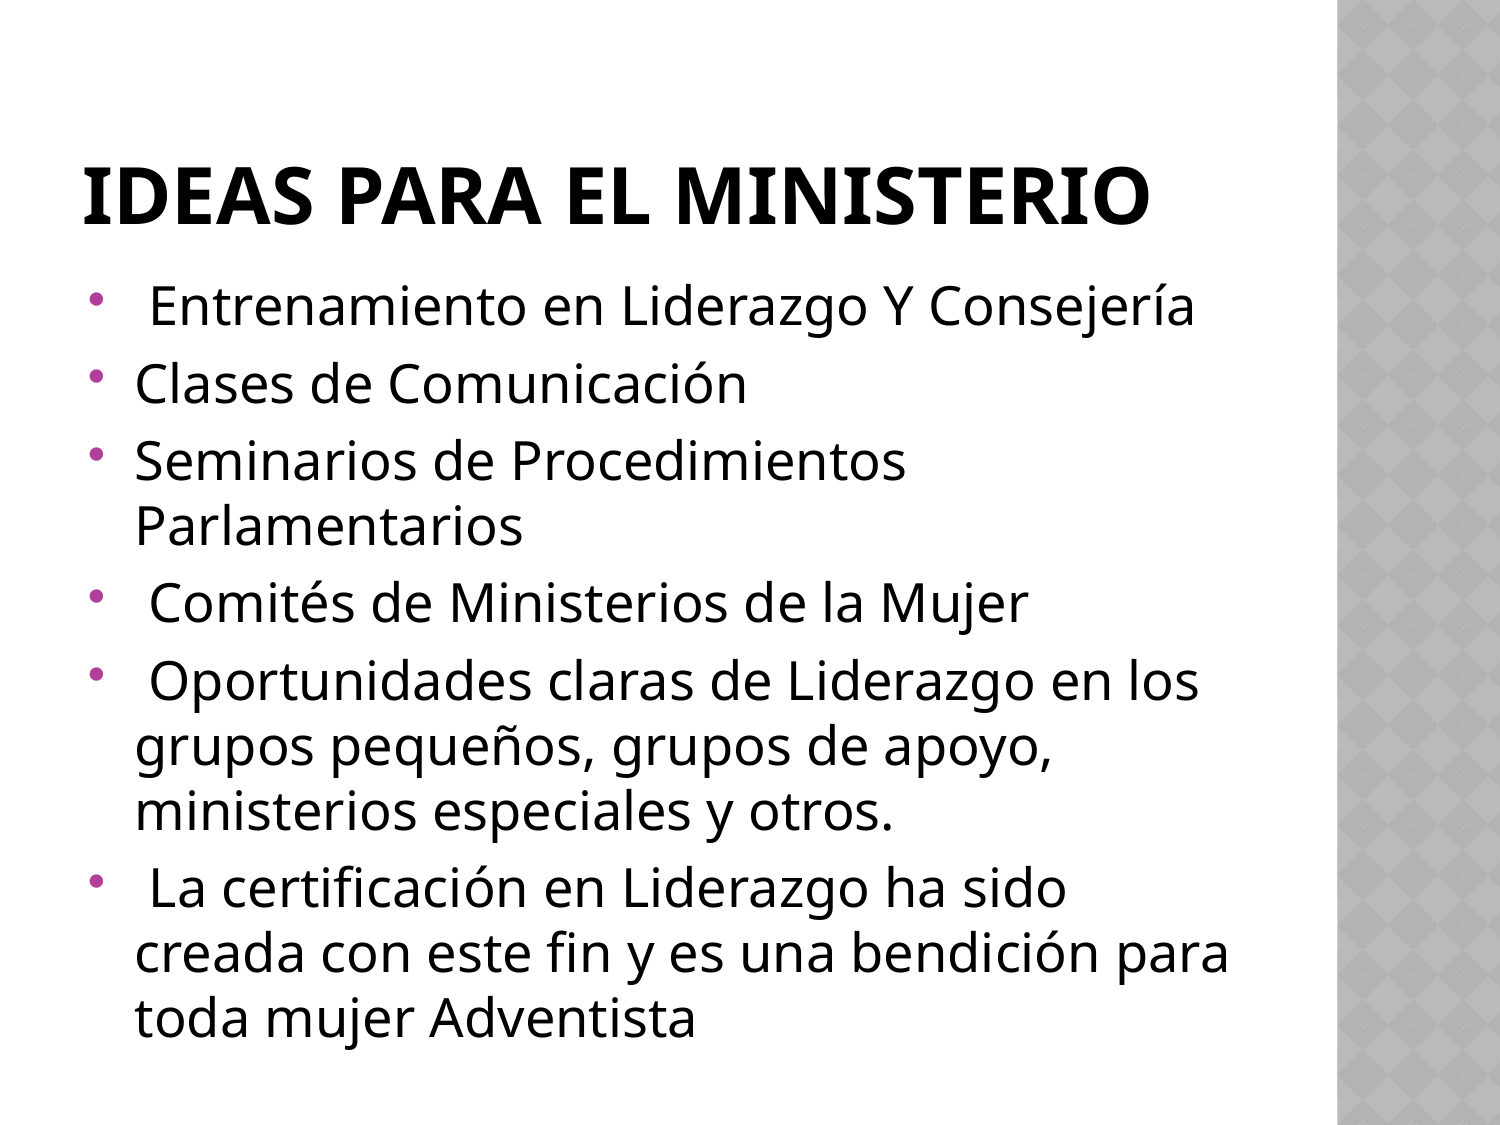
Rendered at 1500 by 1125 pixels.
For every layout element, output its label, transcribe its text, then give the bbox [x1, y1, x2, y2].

title IDEAS PARA EL MINISTERIO [75, 52, 1263, 240]
list Entrenamiento en Liderazgo Y Consejería Clases de Comunicación Seminarios de Procedimientos Parlamentarios Comités de Ministerios de la Mujer Oportunidades claras de Liderazgo en los grupos pequeños, grupos de apoyo, ministerios especiales y otros. La certificación en Liderazgo ha sido creada con este fin y es una bendición para toda mujer Adventista [75, 264, 1263, 1059]
